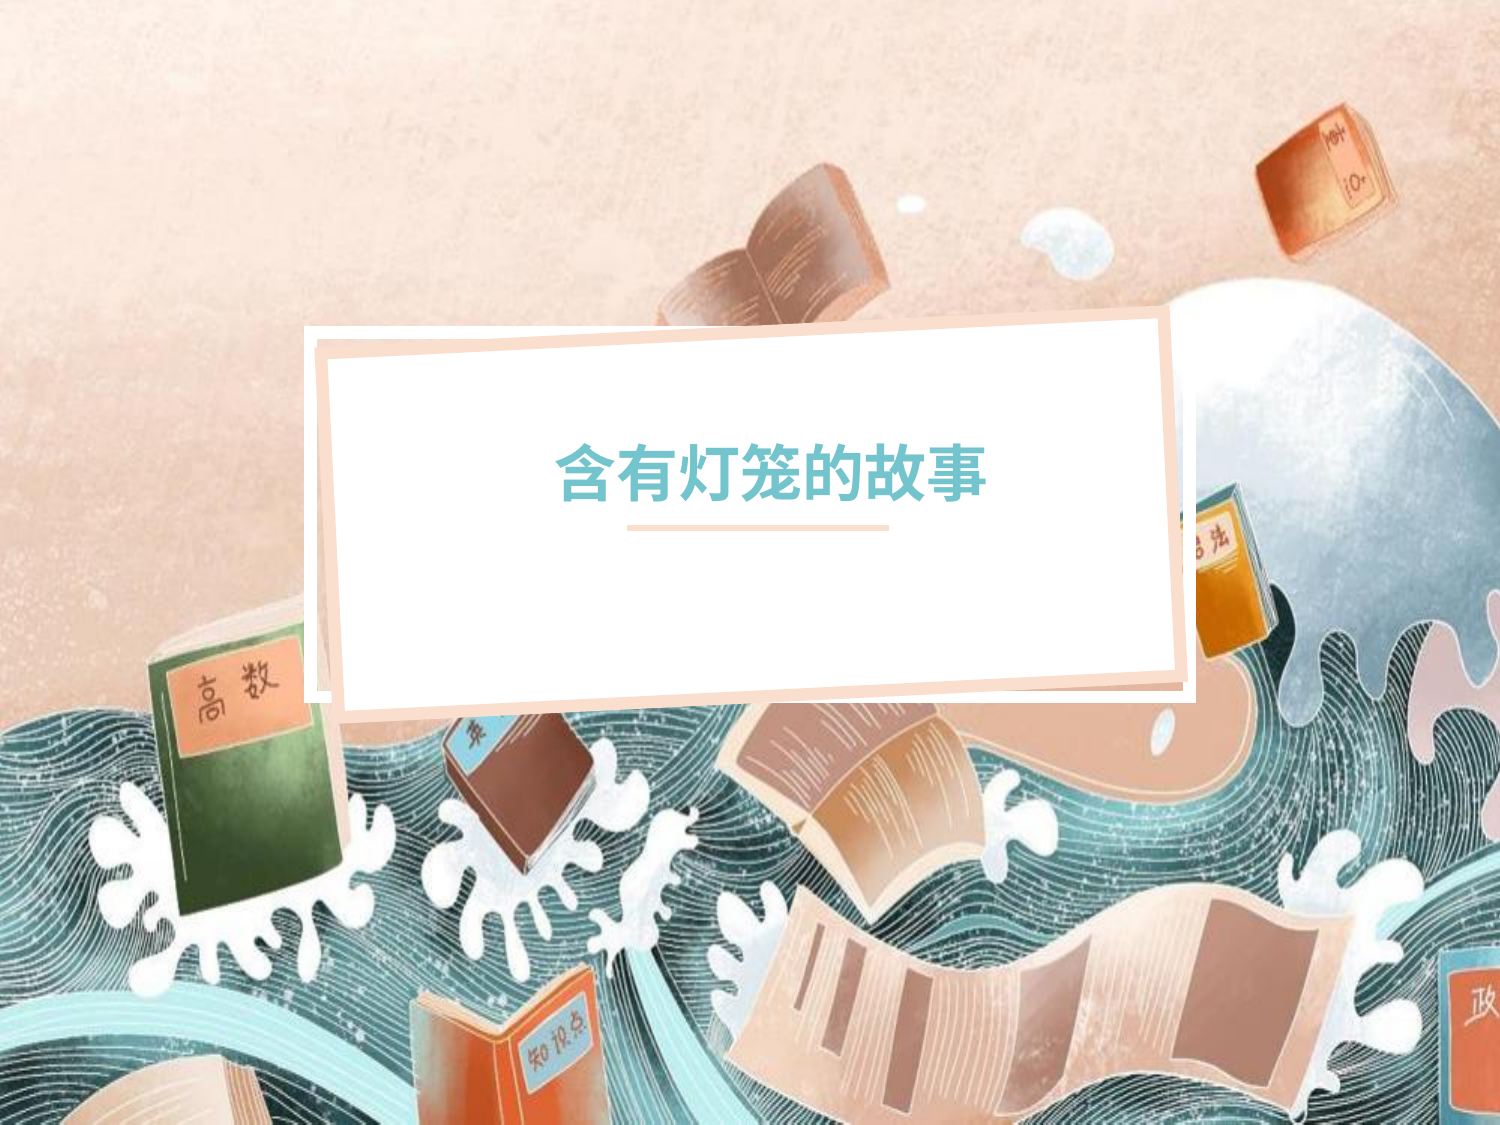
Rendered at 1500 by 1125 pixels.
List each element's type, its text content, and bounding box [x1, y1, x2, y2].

picture [0, 0, 1500, 1125]
title 含有灯笼的故事 [420, 425, 1124, 517]
